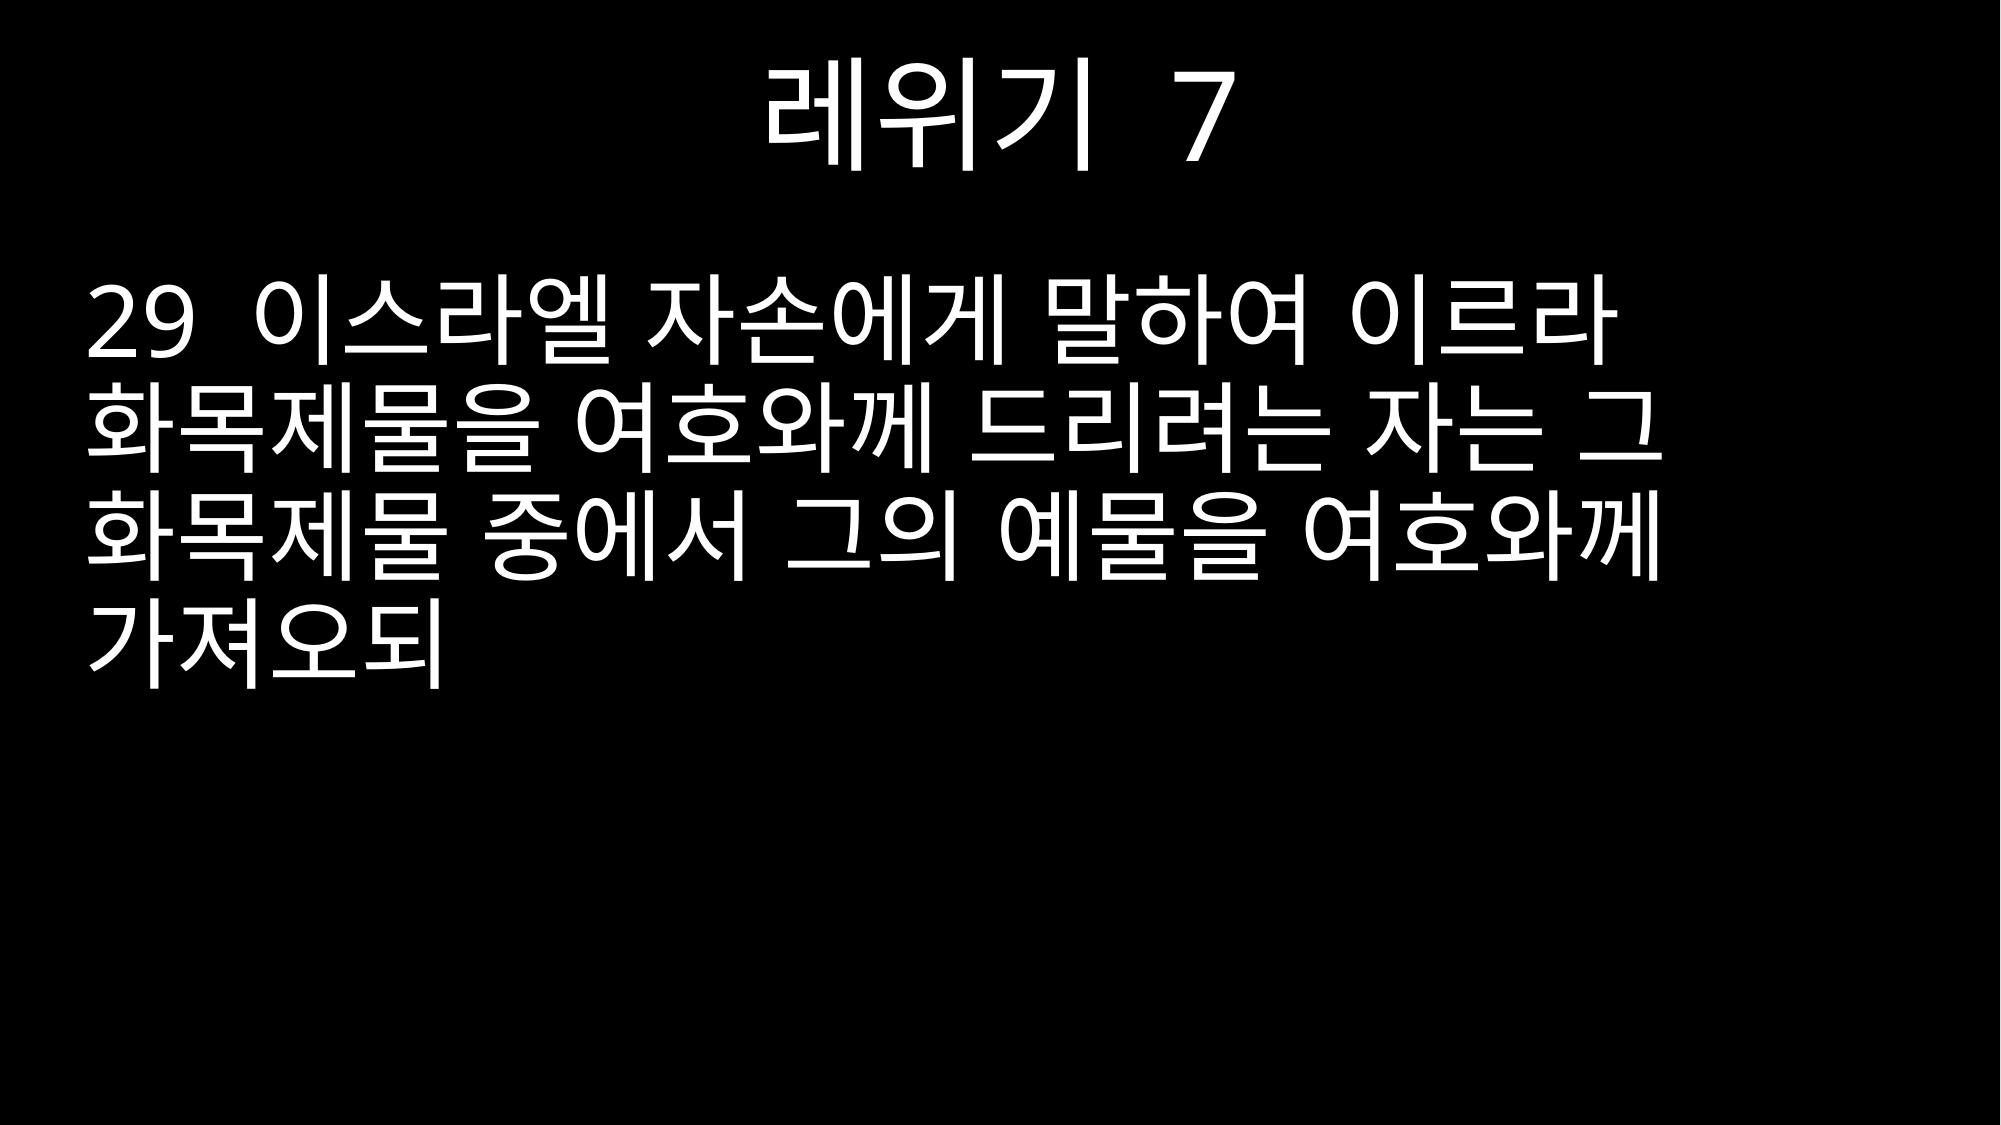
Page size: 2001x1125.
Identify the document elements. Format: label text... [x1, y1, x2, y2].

footer 레위기 7 [0, 32, 2000, 192]
picture [0, 0, 2001, 1125]
list 29 이스라엘 자손에게 말하여 이르라 화목제물을 여호와께 드리려는 자는 그 화목제물 중에서 그의 예물을 여호와께 가져오되 [69, 263, 1953, 423]
